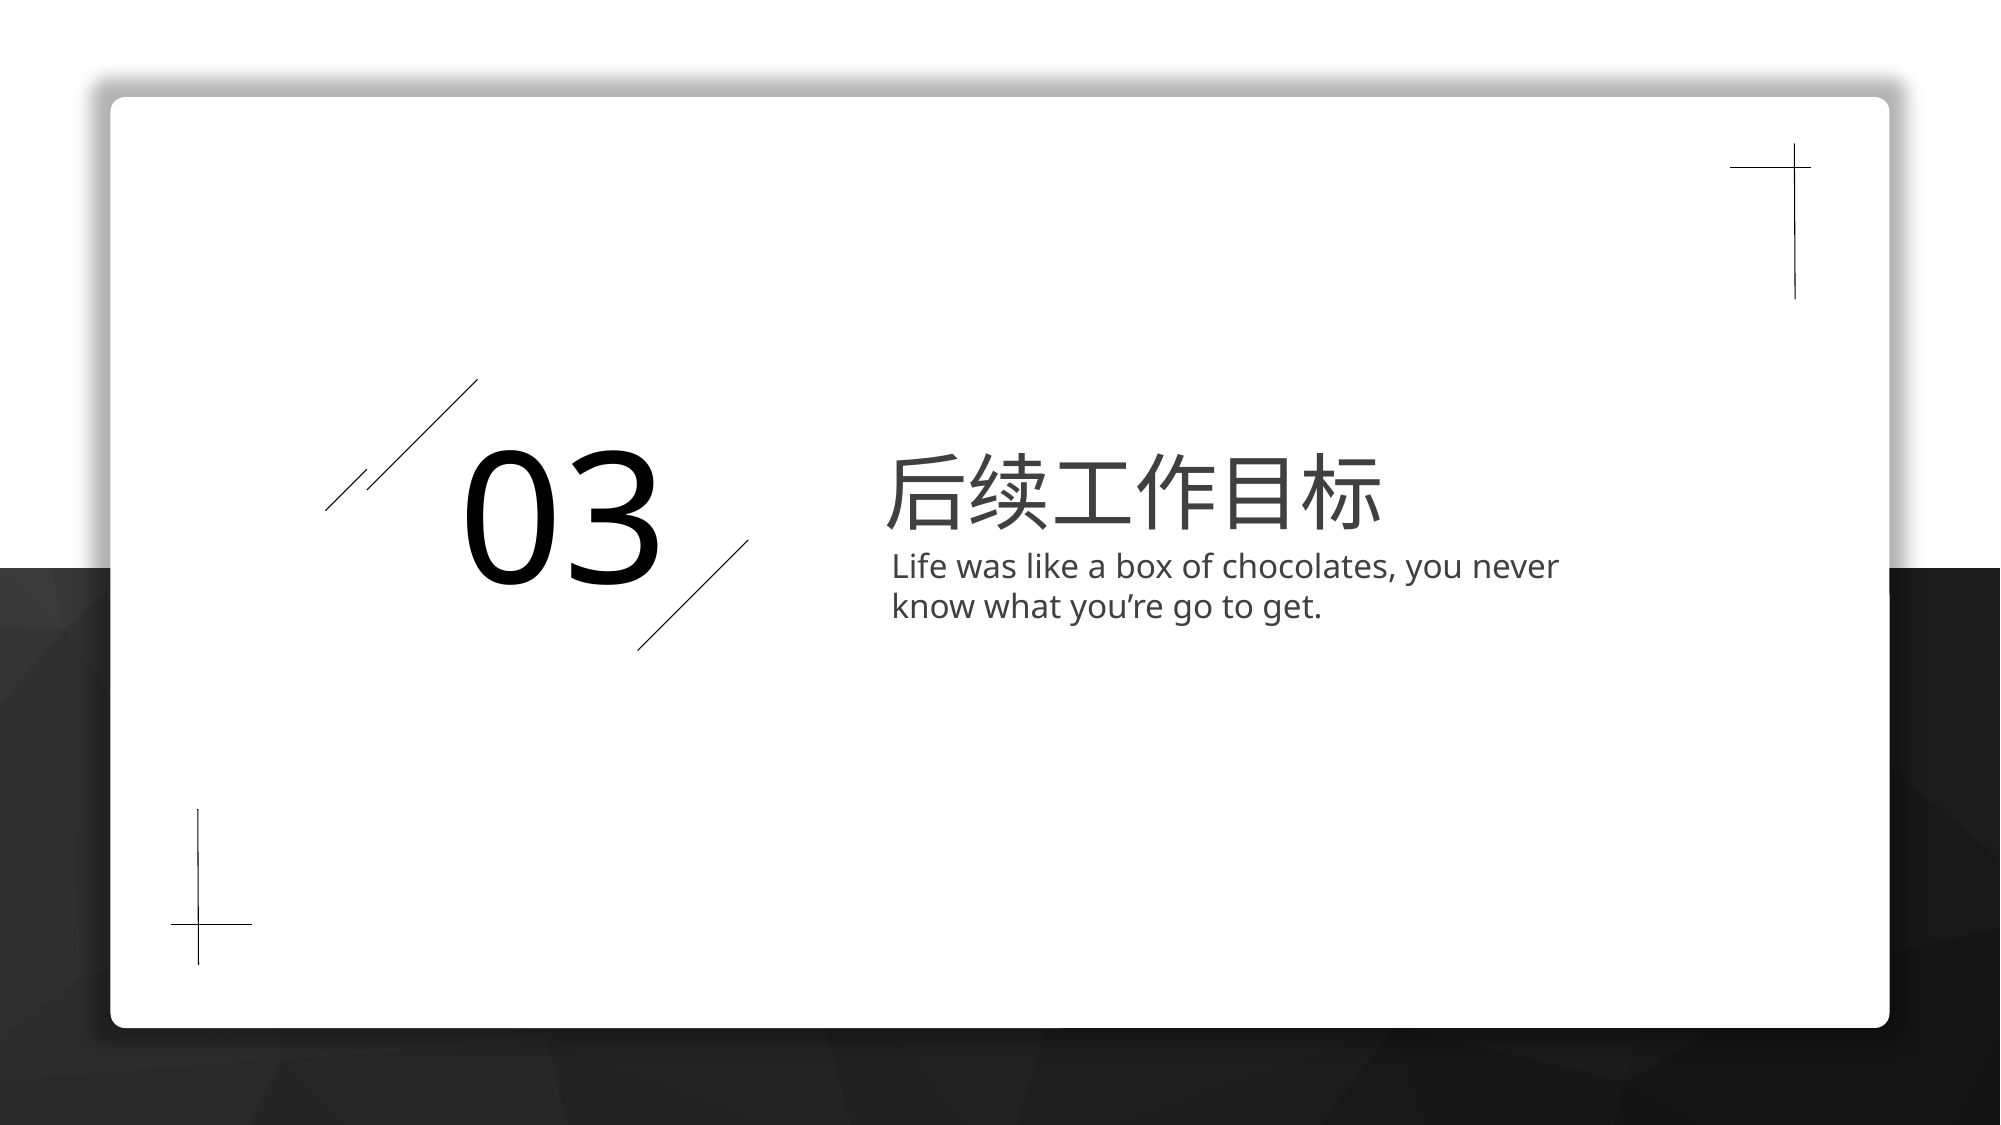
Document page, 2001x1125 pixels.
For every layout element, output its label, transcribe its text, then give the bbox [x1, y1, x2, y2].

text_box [637, 539, 749, 651]
text_box [109, 95, 1891, 568]
text_box 03 [422, 393, 704, 568]
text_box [366, 379, 478, 490]
text_box 后续工作目标 [870, 432, 1596, 548]
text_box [325, 469, 367, 511]
text_box Life was like a box of chocolates, you never know what you’re go to get. [876, 537, 1645, 568]
picture [0, 568, 2000, 1125]
